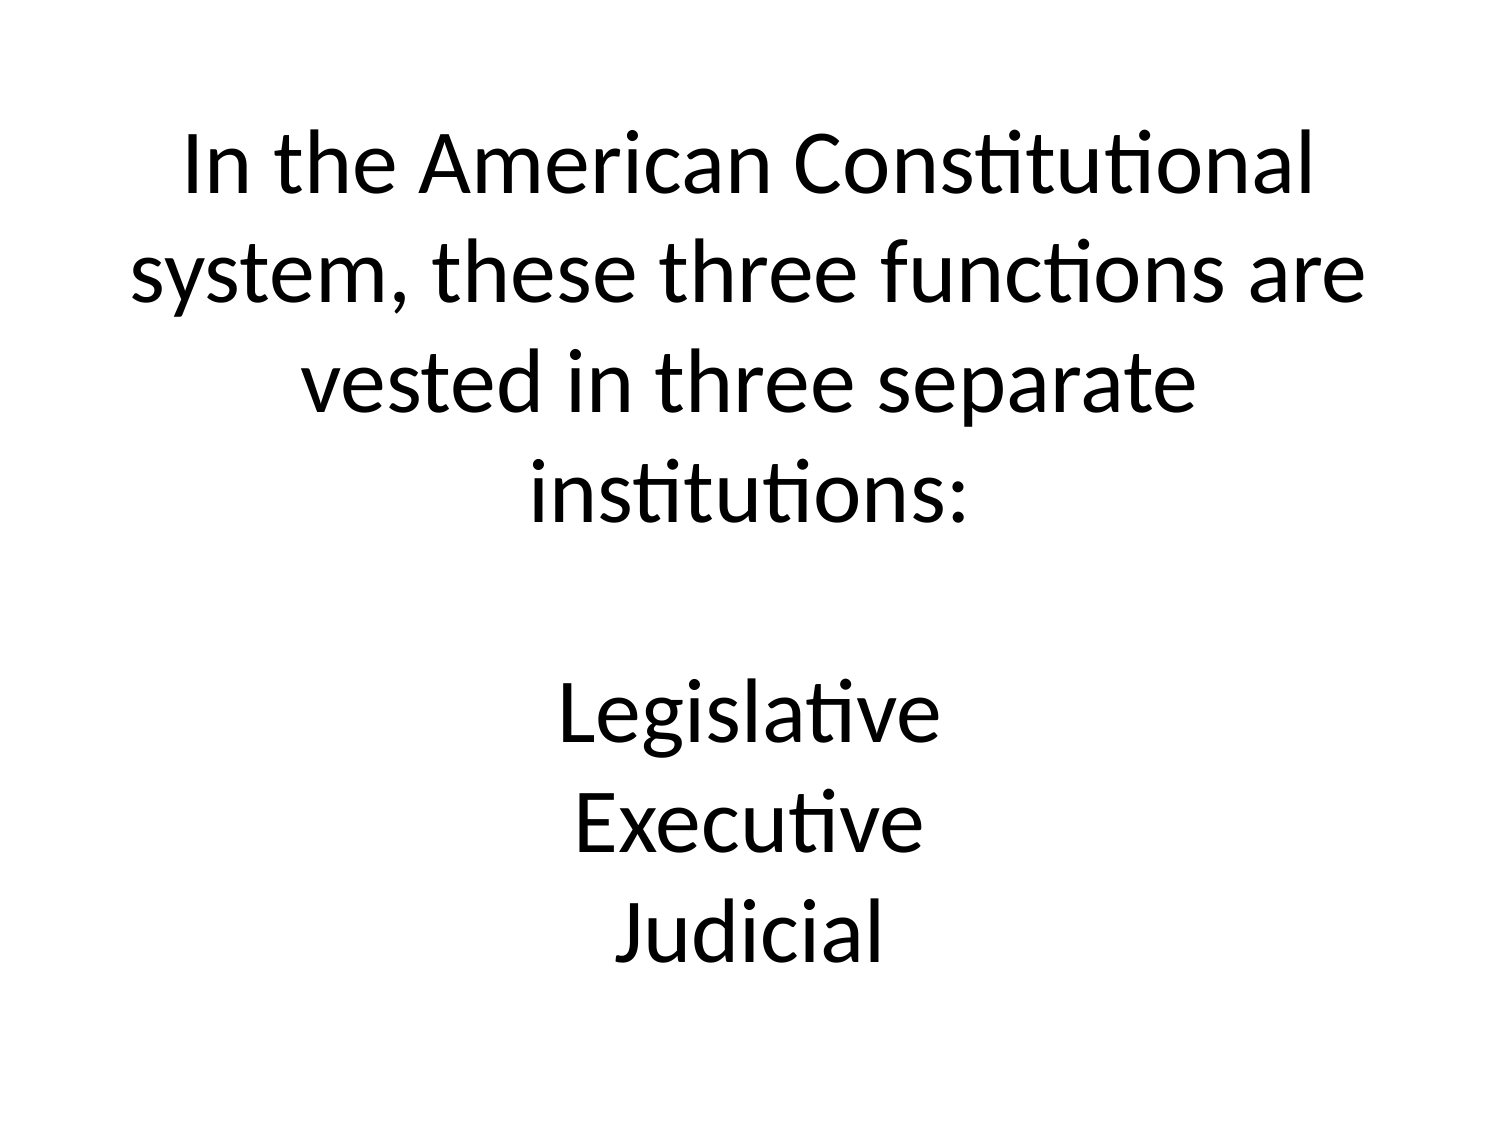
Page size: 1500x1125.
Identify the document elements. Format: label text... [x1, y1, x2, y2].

title In the American Constitutional system, these three functions are vested in three separate institutions: Legislative Executive Judicial [74, 44, 1426, 1038]
